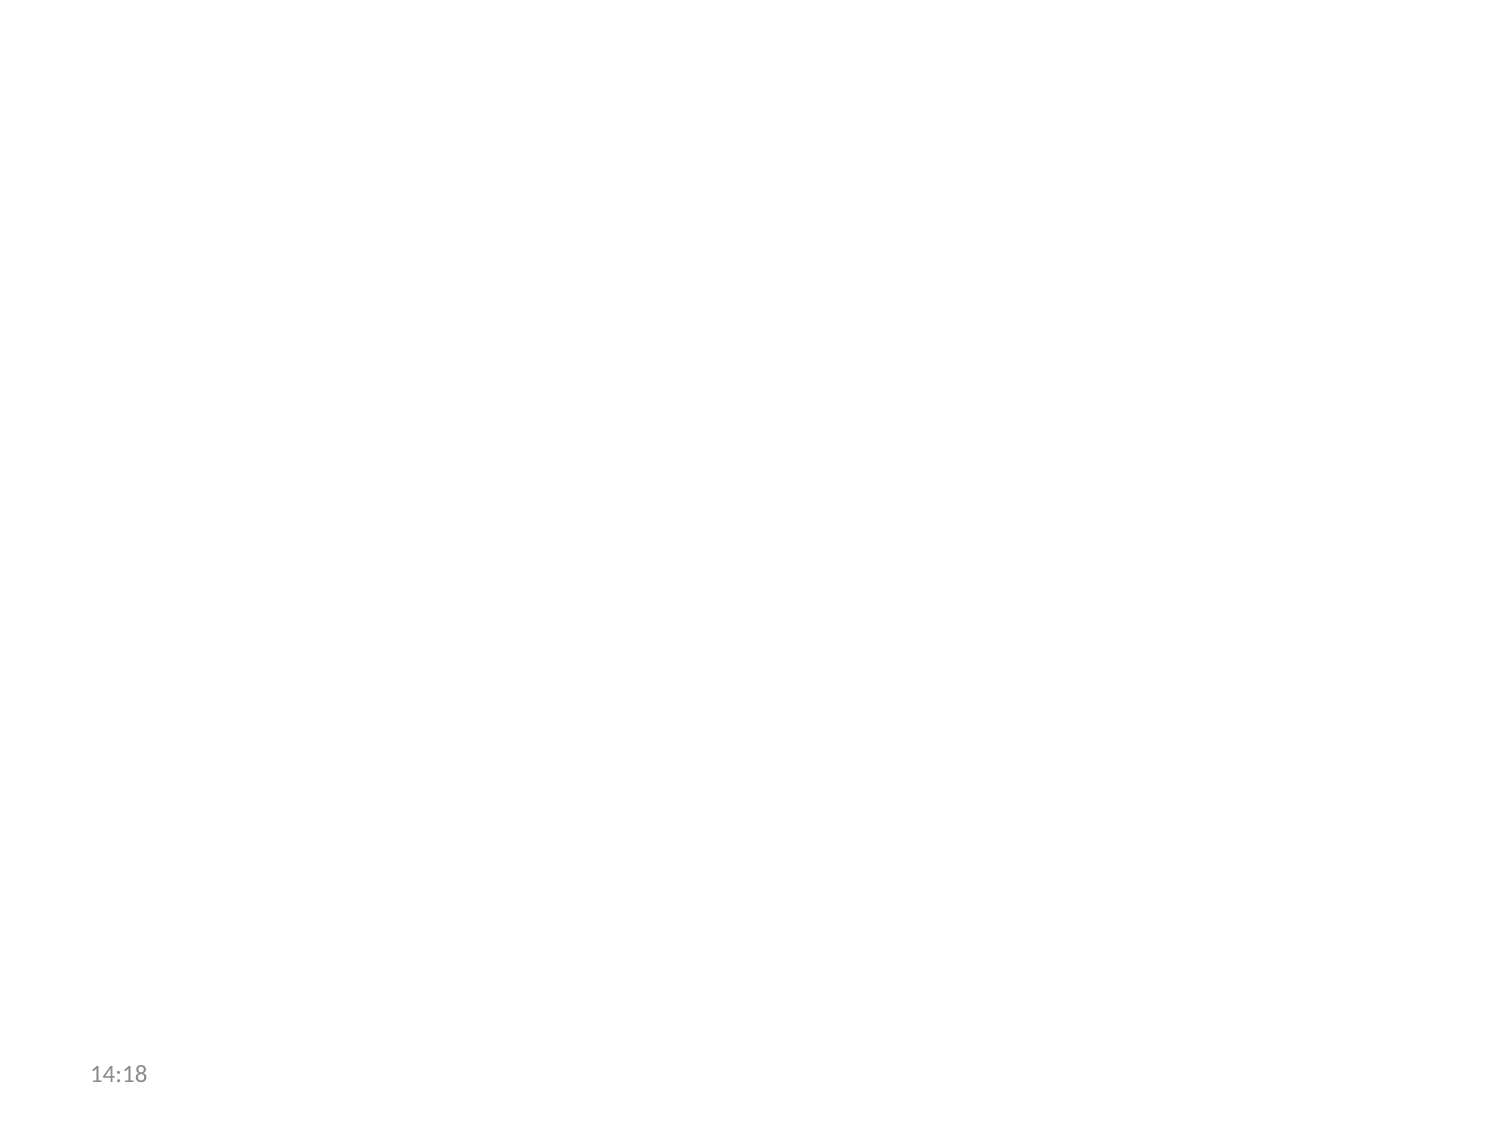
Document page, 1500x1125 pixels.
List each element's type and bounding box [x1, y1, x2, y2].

slide_number [75, 1042, 425, 1103]
